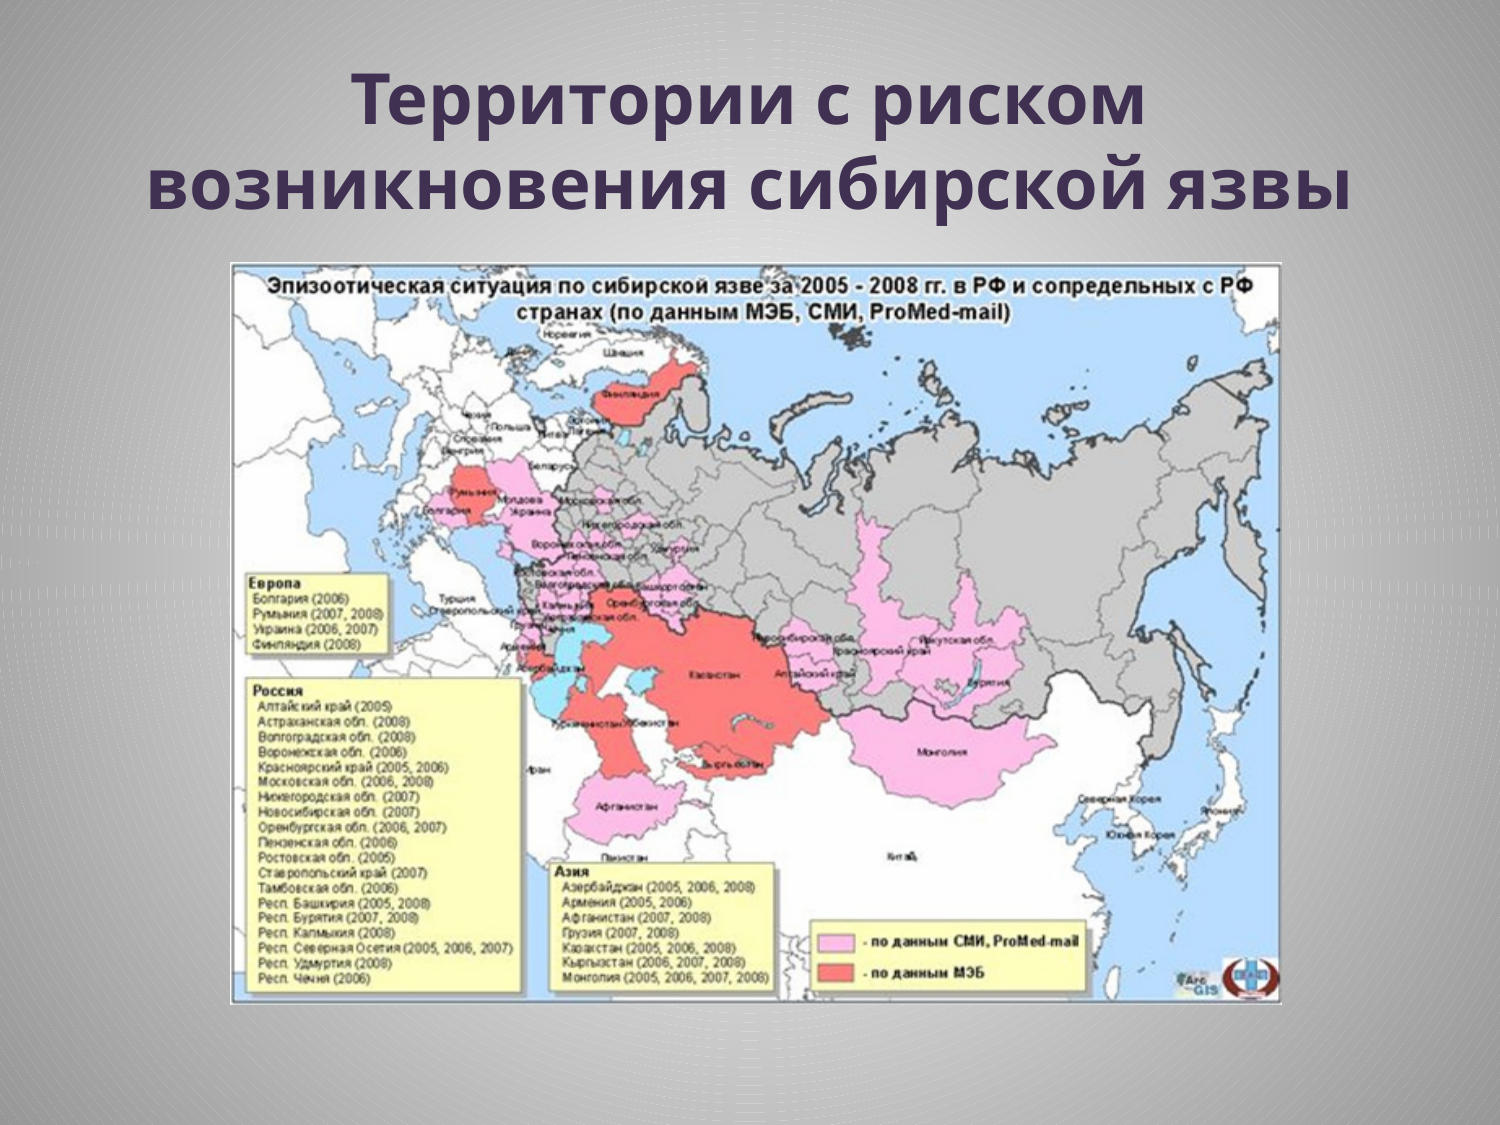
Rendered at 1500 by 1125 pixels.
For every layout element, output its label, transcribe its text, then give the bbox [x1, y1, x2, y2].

title Территории с риском возникновения сибирской язвы [75, 45, 1425, 233]
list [229, 262, 1282, 1006]
